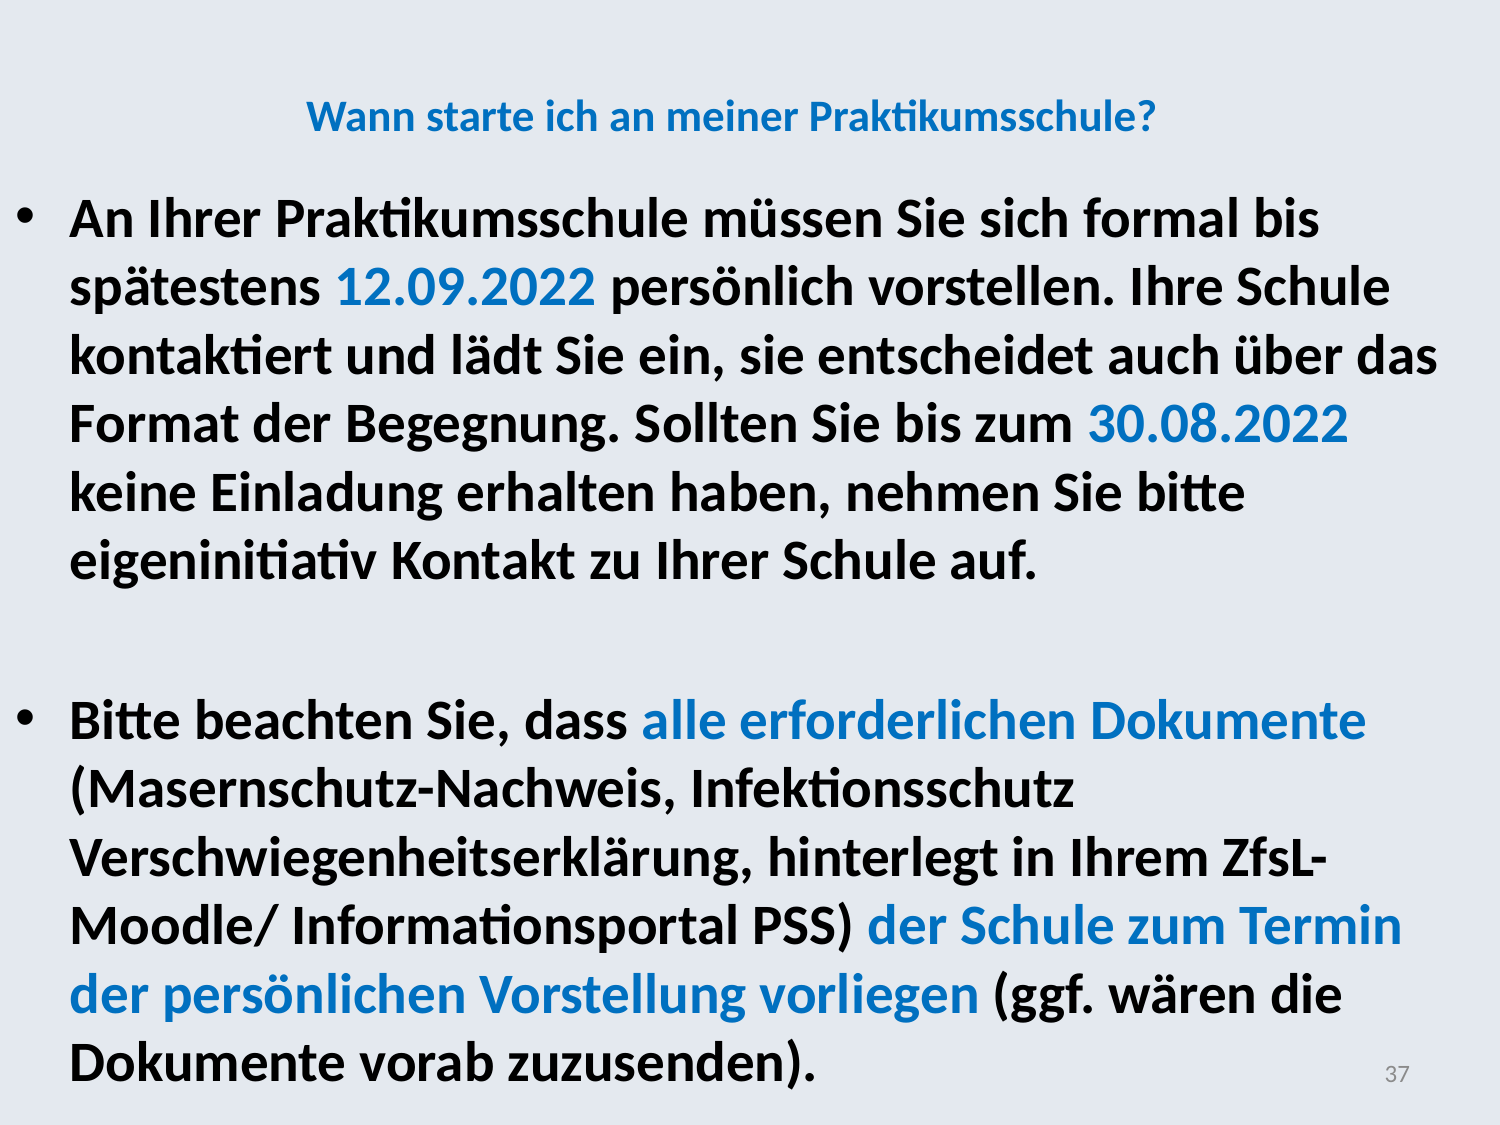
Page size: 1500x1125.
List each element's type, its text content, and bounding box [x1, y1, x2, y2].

list An Ihrer Praktikumsschule müssen Sie sich formal bis spätestens 12.09.2022 persönlich vorstellen. Ihre Schule kontaktiert und lädt Sie ein, sie entscheidet auch über das Format der Begegnung. Sollten Sie bis zum 30.08.2022 keine Einladung erhalten haben, nehmen Sie bitte eigeninitiativ Kontakt zu Ihrer Schule auf. Bitte beachten Sie, dass alle erforderlichen Dokumente (Masernschutz-Nachweis, Infektionsschutz Verschwiegenheitserklärung, hinterlegt in Ihrem ZfsL-Moodle/ Informationsportal PSS) der Schule zum Termin der persönlichen Vorstellung vorliegen (ggf. wären die Dokumente vorab zuzusenden). [0, 172, 1500, 1103]
slide_number 37 [1074, 1042, 1425, 1103]
title Wann starte ich an meiner Praktikumsschule? [75, 30, 1400, 172]
